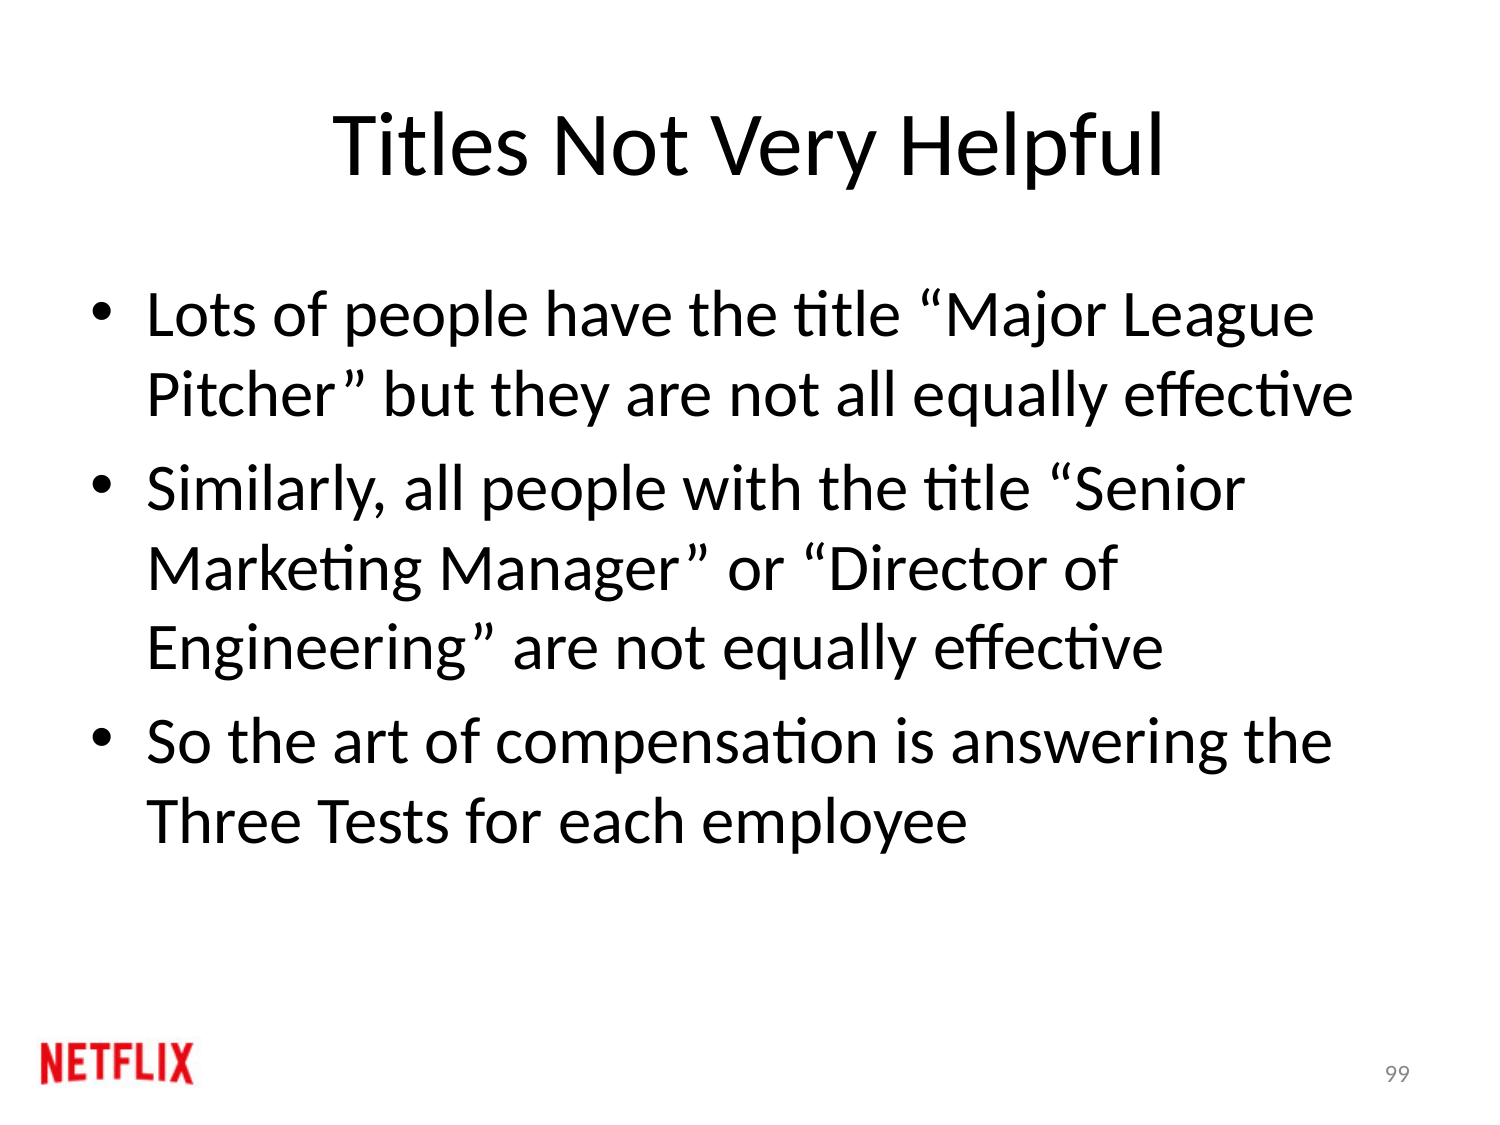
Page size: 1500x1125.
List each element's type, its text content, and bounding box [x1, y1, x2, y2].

picture [24, 1024, 211, 1104]
list Lots of people have the title “Major League Pitcher” but they are not all equally effective Similarly, all people with the title “Senior Marketing Manager” or “Director of Engineering” are not equally effective So the art of compensation is answering the Three Tests for each employee [75, 262, 1425, 1005]
slide_number ‹#› [1074, 1042, 1425, 1103]
title Titles Not Very Helpful [75, 45, 1425, 233]
